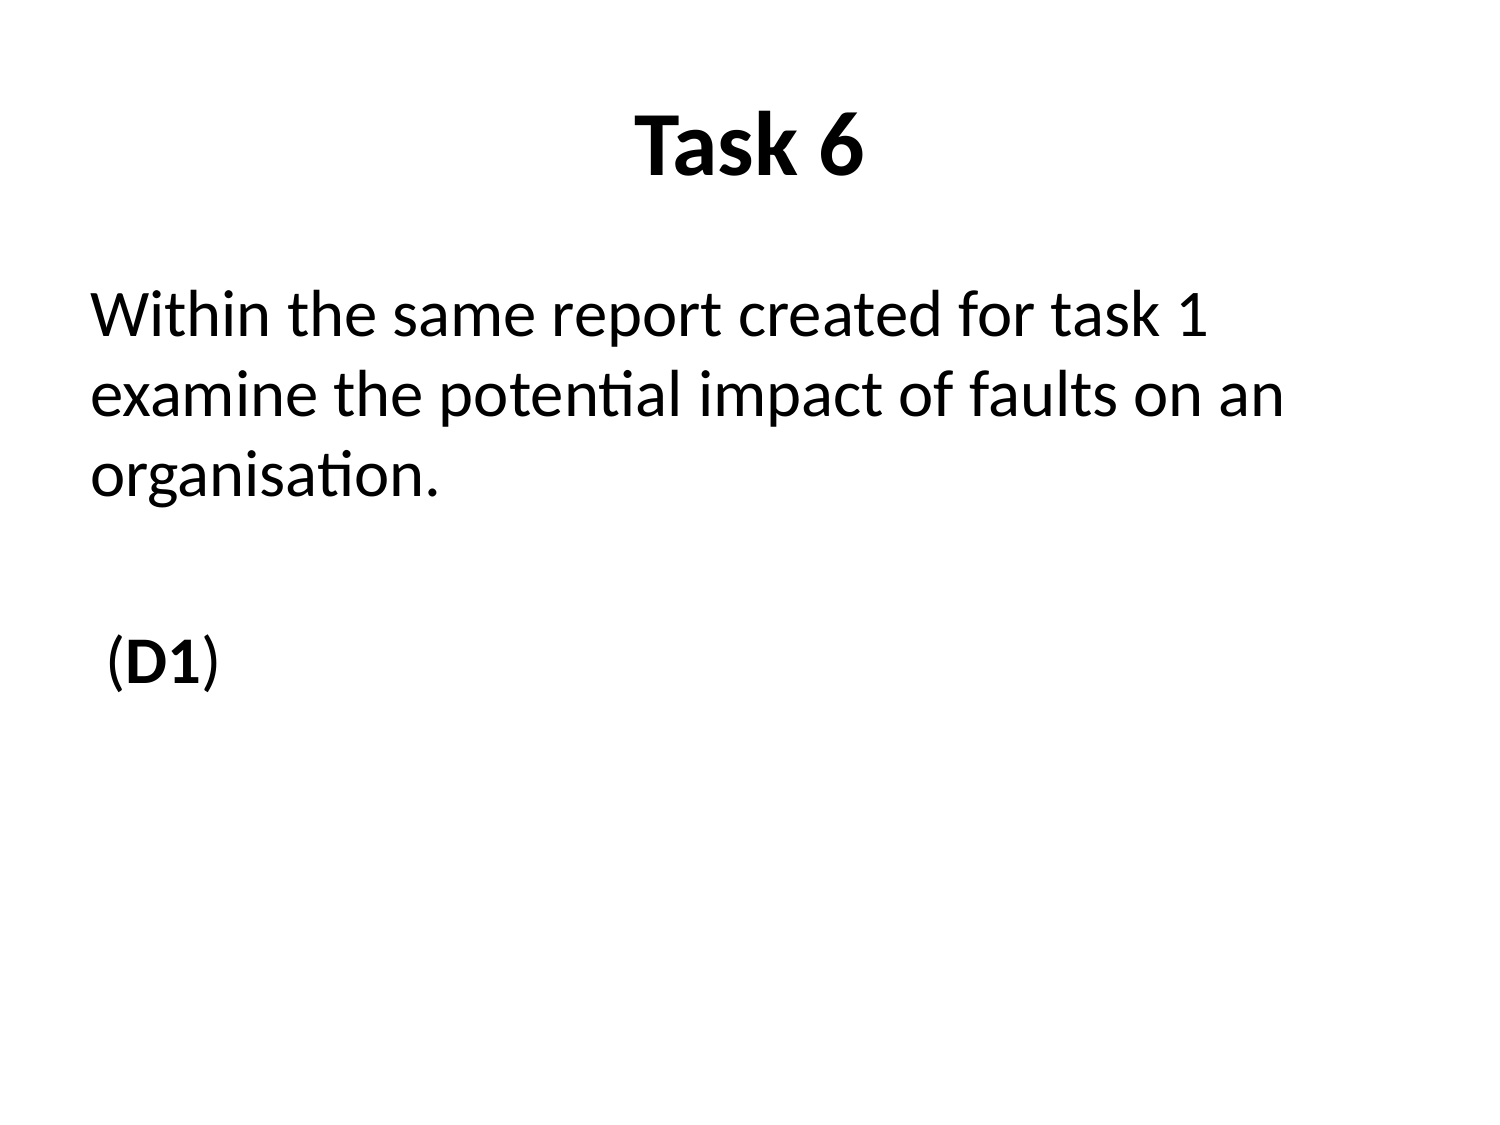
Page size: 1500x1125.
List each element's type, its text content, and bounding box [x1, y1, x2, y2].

list Within the same report created for task 1 examine the potential impact of faults on an organisation. (D1) [75, 262, 1425, 1005]
title Task 6 [75, 45, 1425, 233]
